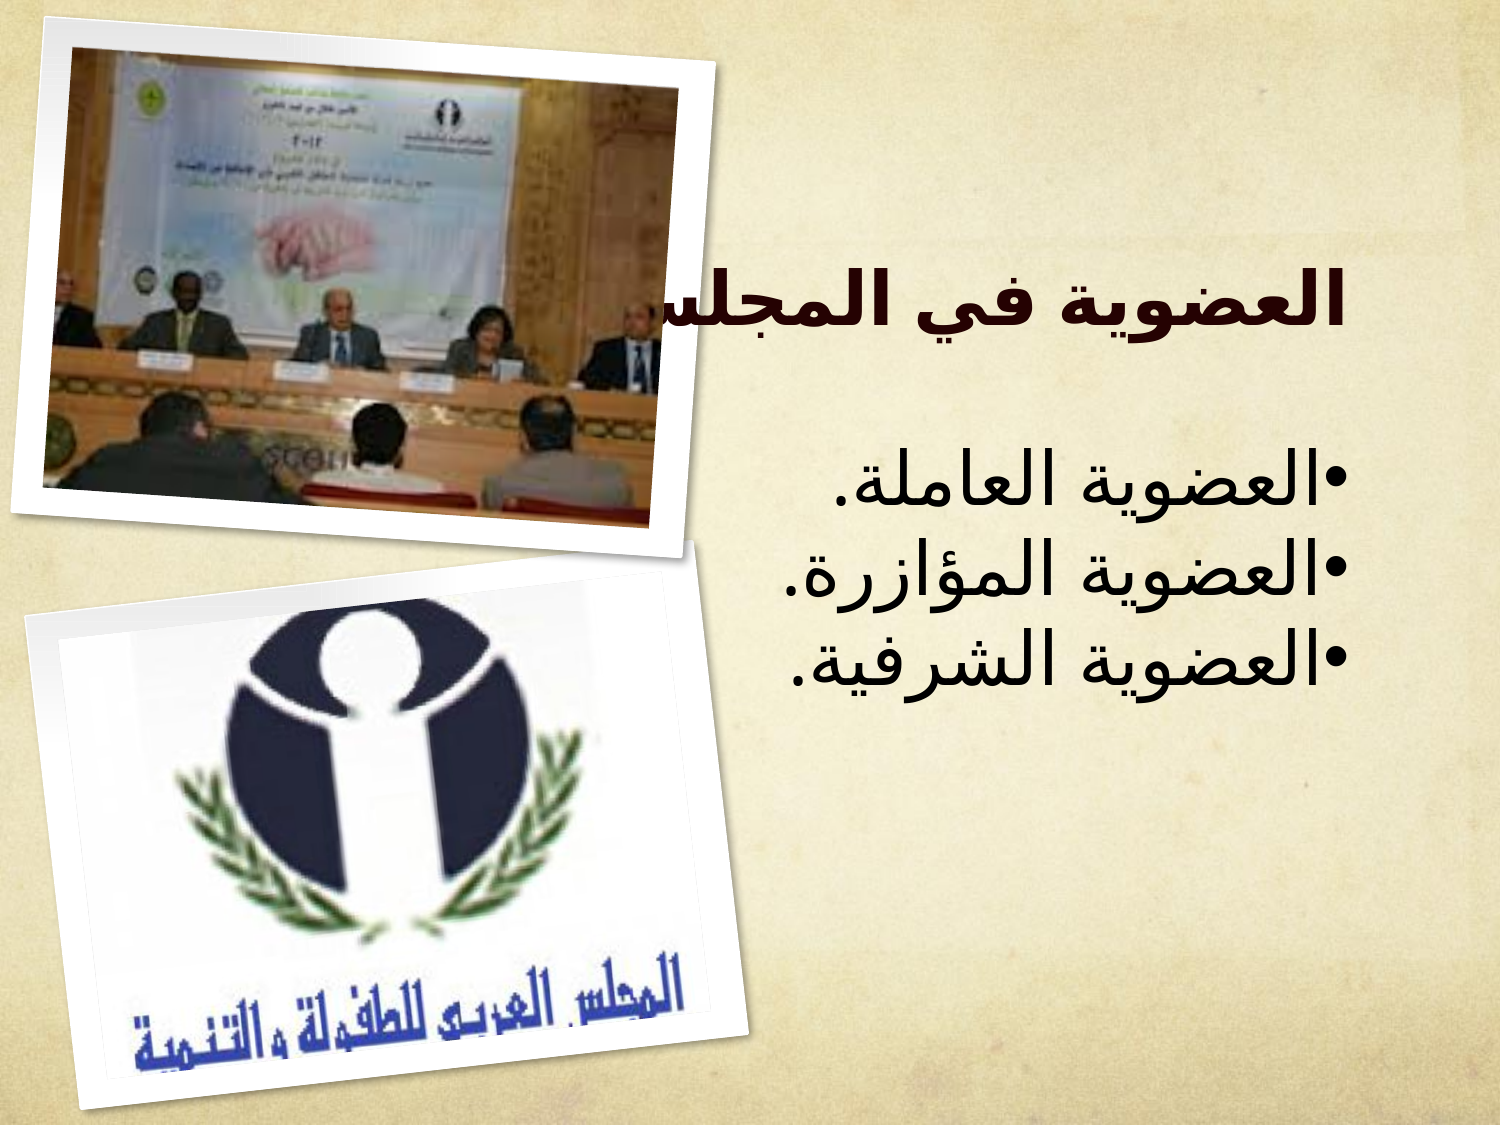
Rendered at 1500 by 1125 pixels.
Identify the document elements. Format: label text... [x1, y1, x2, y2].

picture [0, 0, 1500, 1125]
text_box العضوية في المجلس تشمل: العضوية العاملة. العضوية المؤازرة. العضوية الشرفية. [194, 243, 1365, 809]
